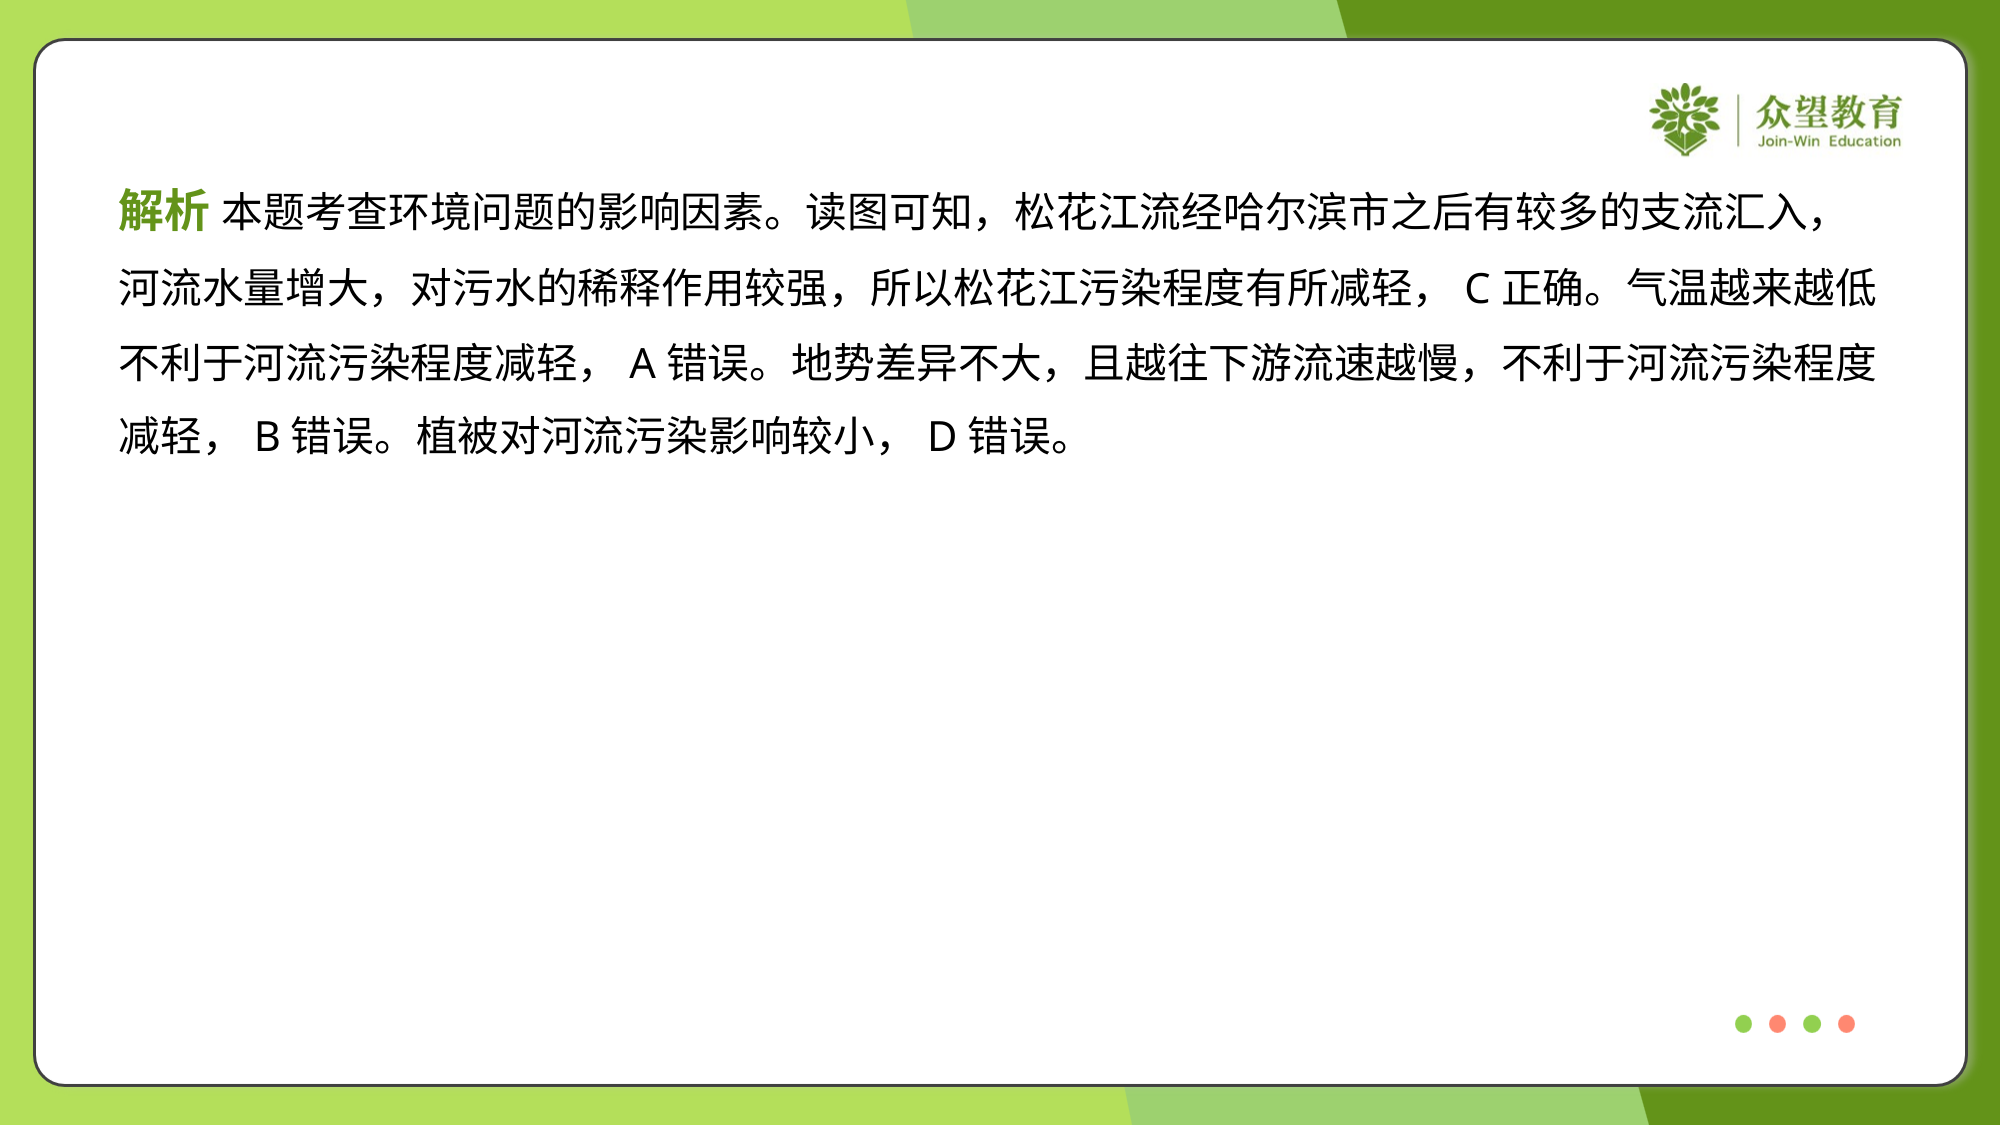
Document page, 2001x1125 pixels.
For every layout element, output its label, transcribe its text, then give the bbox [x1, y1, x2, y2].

picture [0, 0, 2000, 1125]
text_box 解析 本题考查环境问题的影响因素。读图可知，松花江流经哈尔滨市之后有较多的支流汇入， 河流水量增大，对污水的稀释作用较强，所以松花江污染程度有所减轻，C正确。气温越来越低 不利于河流污染程度减轻，A错误。地势差异不大，且越往下游流速越慢，不利于河流污染程度 减轻，B错误。植被对河流污染影响较小，D错误。 [118, 159, 1883, 452]
